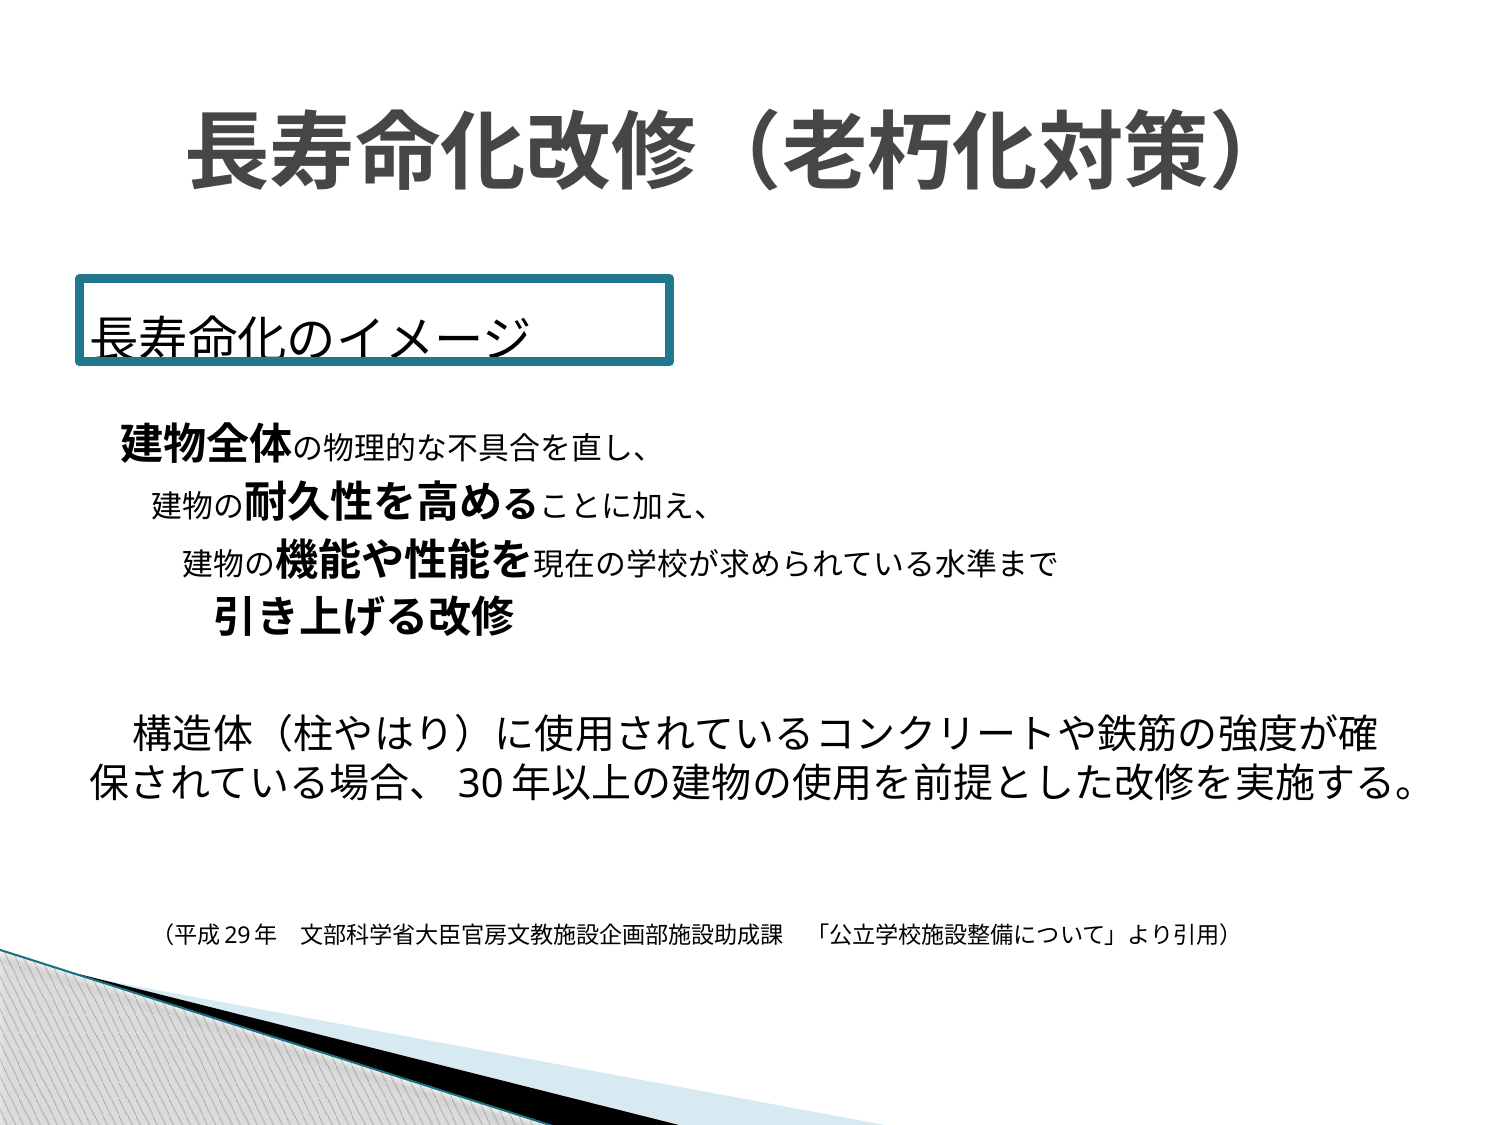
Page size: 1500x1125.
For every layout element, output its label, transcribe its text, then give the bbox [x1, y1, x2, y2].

title 長寿命化改修（老朽化対策） [64, 54, 1415, 243]
list 長寿命化のイメージ 建物全体の物理的な不具合を直し、 建物の耐久性を高めることに加え、 建物の機能や性能を現在の学校が求められている水準まで 引き上げる改修 構造体（柱やはり）に使用されているコンクリートや鉄筋の強度が確保されている場合、30年以上の建物の使用を前提とした改修を実施する。 （平成29年 文部科学省大臣官房文教施設企画部施設助成課 「公立学校施設整備について」より引用） [75, 243, 1425, 986]
text_box [75, 274, 674, 366]
